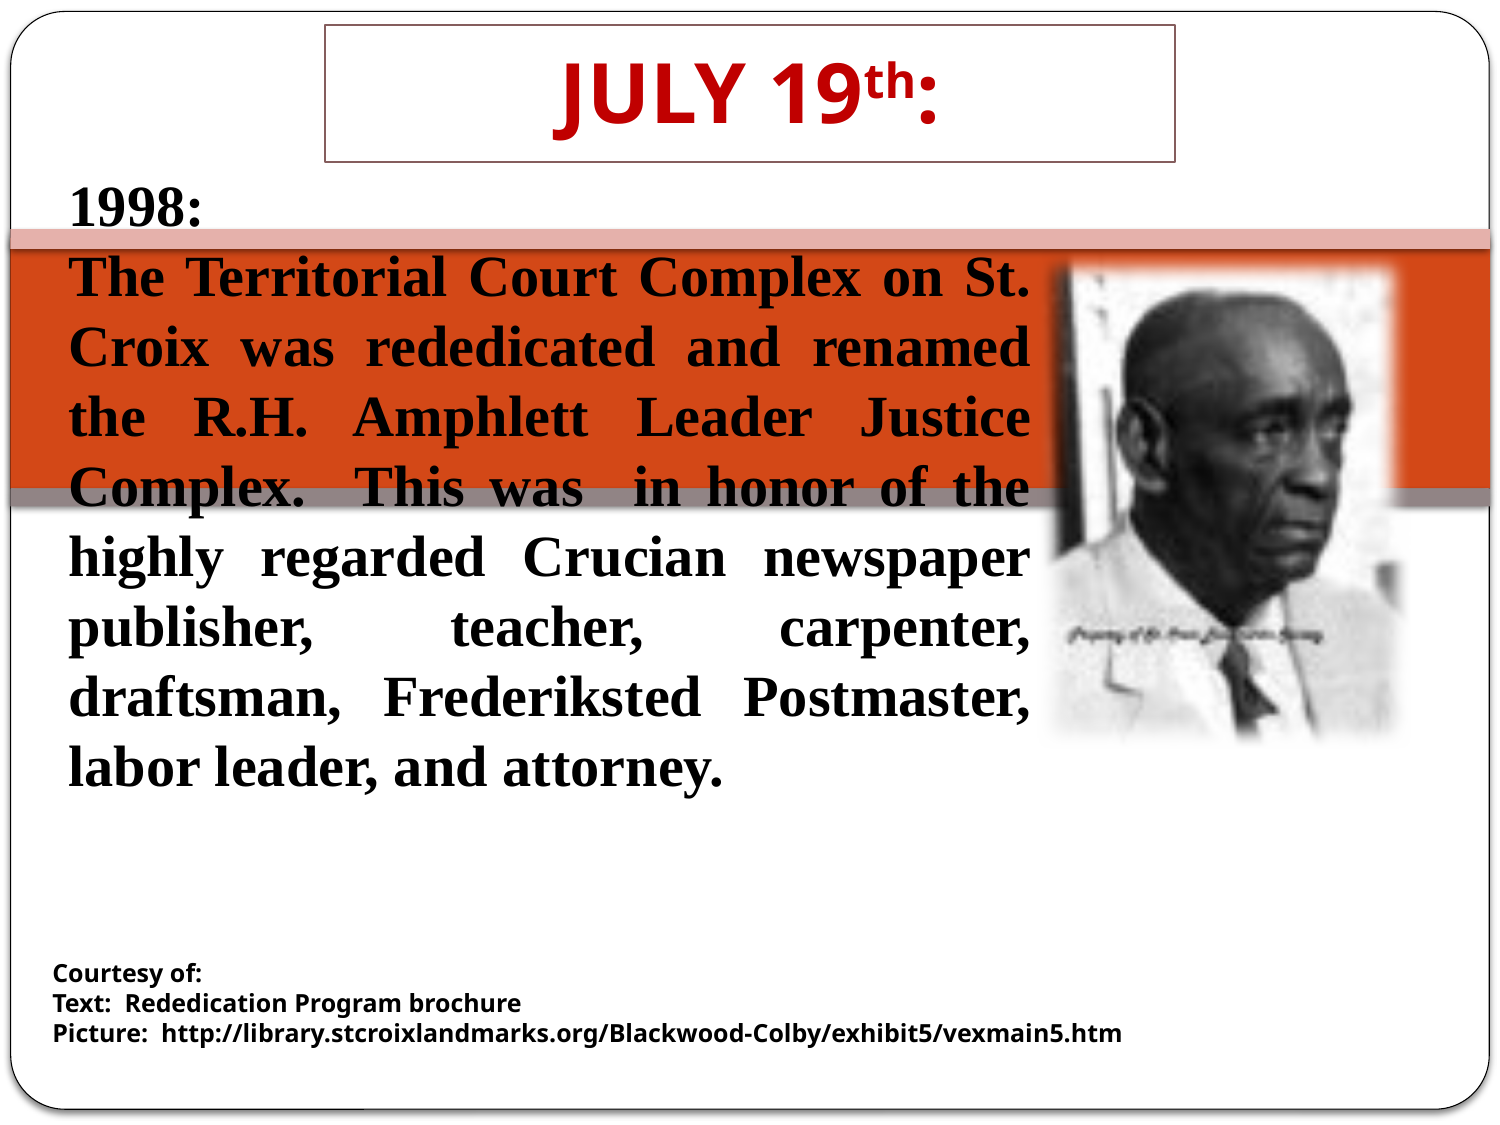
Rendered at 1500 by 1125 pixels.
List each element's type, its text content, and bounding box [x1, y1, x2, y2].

title JULY 19th: [324, 24, 1176, 163]
text_box Courtesy of: Text: Rededication Program brochure Picture: http://library.stcroixlandmarks.org/Blackwood-Colby/exhibit5/vexmain5.htm [37, 950, 1288, 1055]
text_box 1998: The Territorial Court Complex on St. Croix was rededicated and renamed the R.H. Amphlett Leader Justice Complex. This was in honor of the highly regarded Crucian newspaper publisher, teacher, carpenter, draftsman, Frederiksted Postmaster, labor leader, and attorney. [62, 162, 1038, 900]
text_box [25, 0, 245, 112]
picture [1037, 249, 1412, 751]
